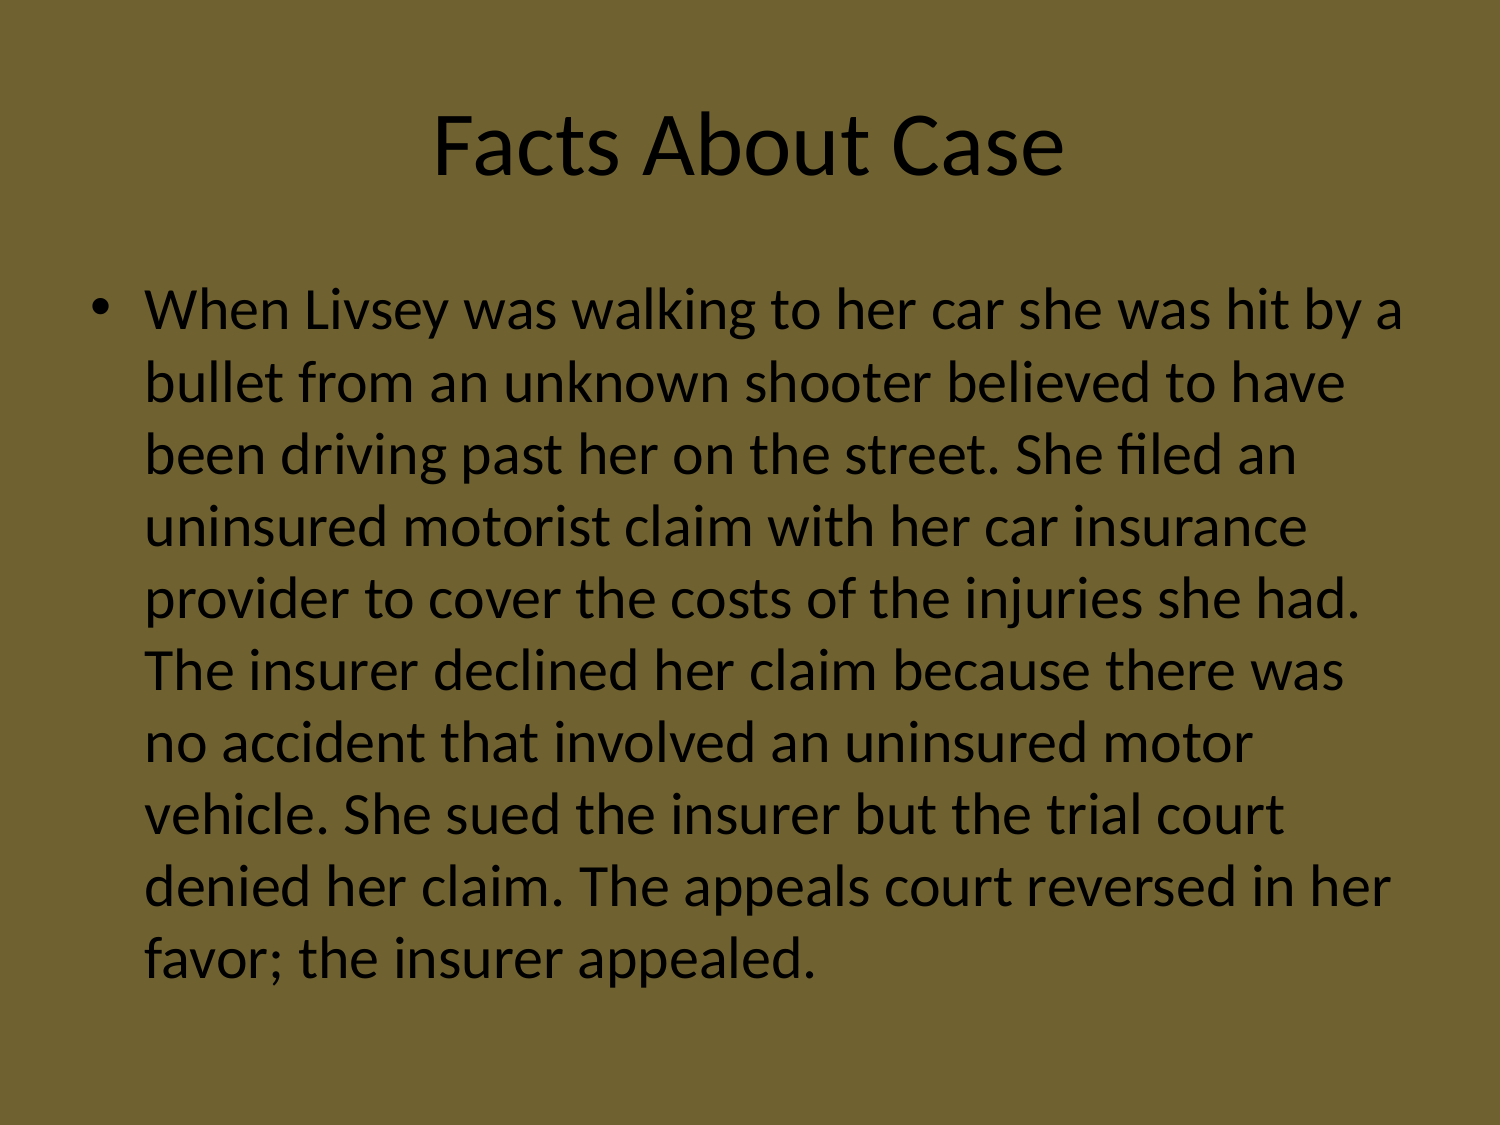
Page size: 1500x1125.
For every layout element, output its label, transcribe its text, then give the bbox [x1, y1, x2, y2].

list When Livsey was walking to her car she was hit by a bullet from an unknown shooter believed to have been driving past her on the street. She filed an uninsured motorist claim with her car insurance provider to cover the costs of the injuries she had. The insurer declined her claim because there was no accident that involved an uninsured motor vehicle. She sued the insurer but the trial court denied her claim. The appeals court reversed in her favor; the insurer appealed. [75, 262, 1425, 1005]
title Facts About Case [75, 45, 1425, 233]
